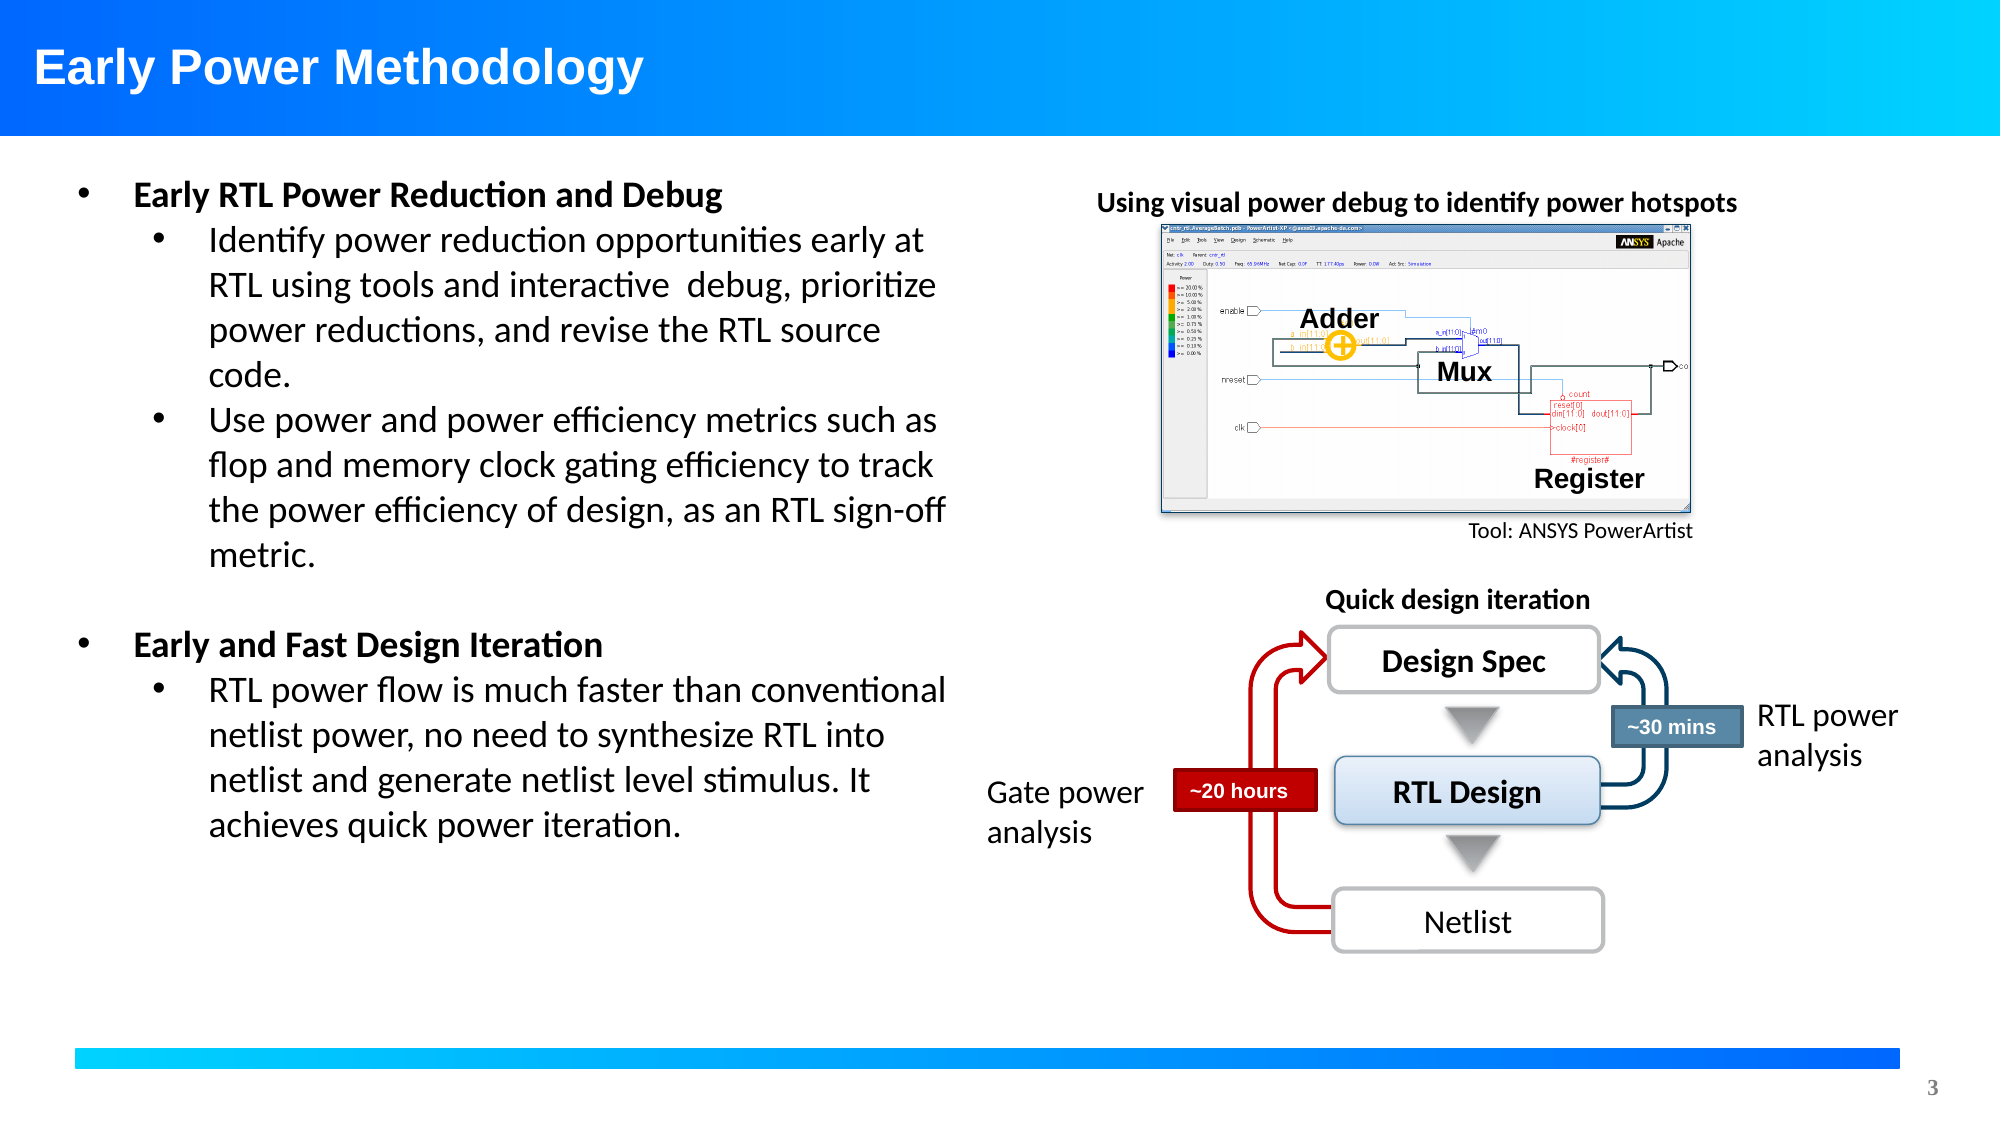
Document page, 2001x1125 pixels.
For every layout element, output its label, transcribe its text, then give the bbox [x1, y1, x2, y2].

text_box Early RTL Power Reduction and Debug Identify power reduction opportunities early at RTL using tools and interactive debug, prioritize power reductions, and revise the RTL source code. Use power and power efficiency metrics such as flop and memory clock gating efficiency to track the power efficiency of design, as an RTL sign-off metric. Early and Fast Design Iteration RTL power flow is much faster than conventional netlist power, no need to synthesize RTL into netlist and generate netlist level stimulus. It achieves quick power iteration. [62, 162, 967, 1083]
text_box Gate power analysis [978, 761, 1174, 859]
text_box Quick design iteration [1310, 573, 1613, 624]
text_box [1174, 626, 1743, 952]
title Early Power Methodology [4, 1, 1730, 137]
text_box RTL power analysis [1748, 684, 1962, 781]
text_box Using visual power debug to identify power hotspots [1081, 175, 1754, 226]
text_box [1162, 225, 1690, 512]
text_box Tool: ANSYS PowerArtist [1366, 507, 1703, 552]
